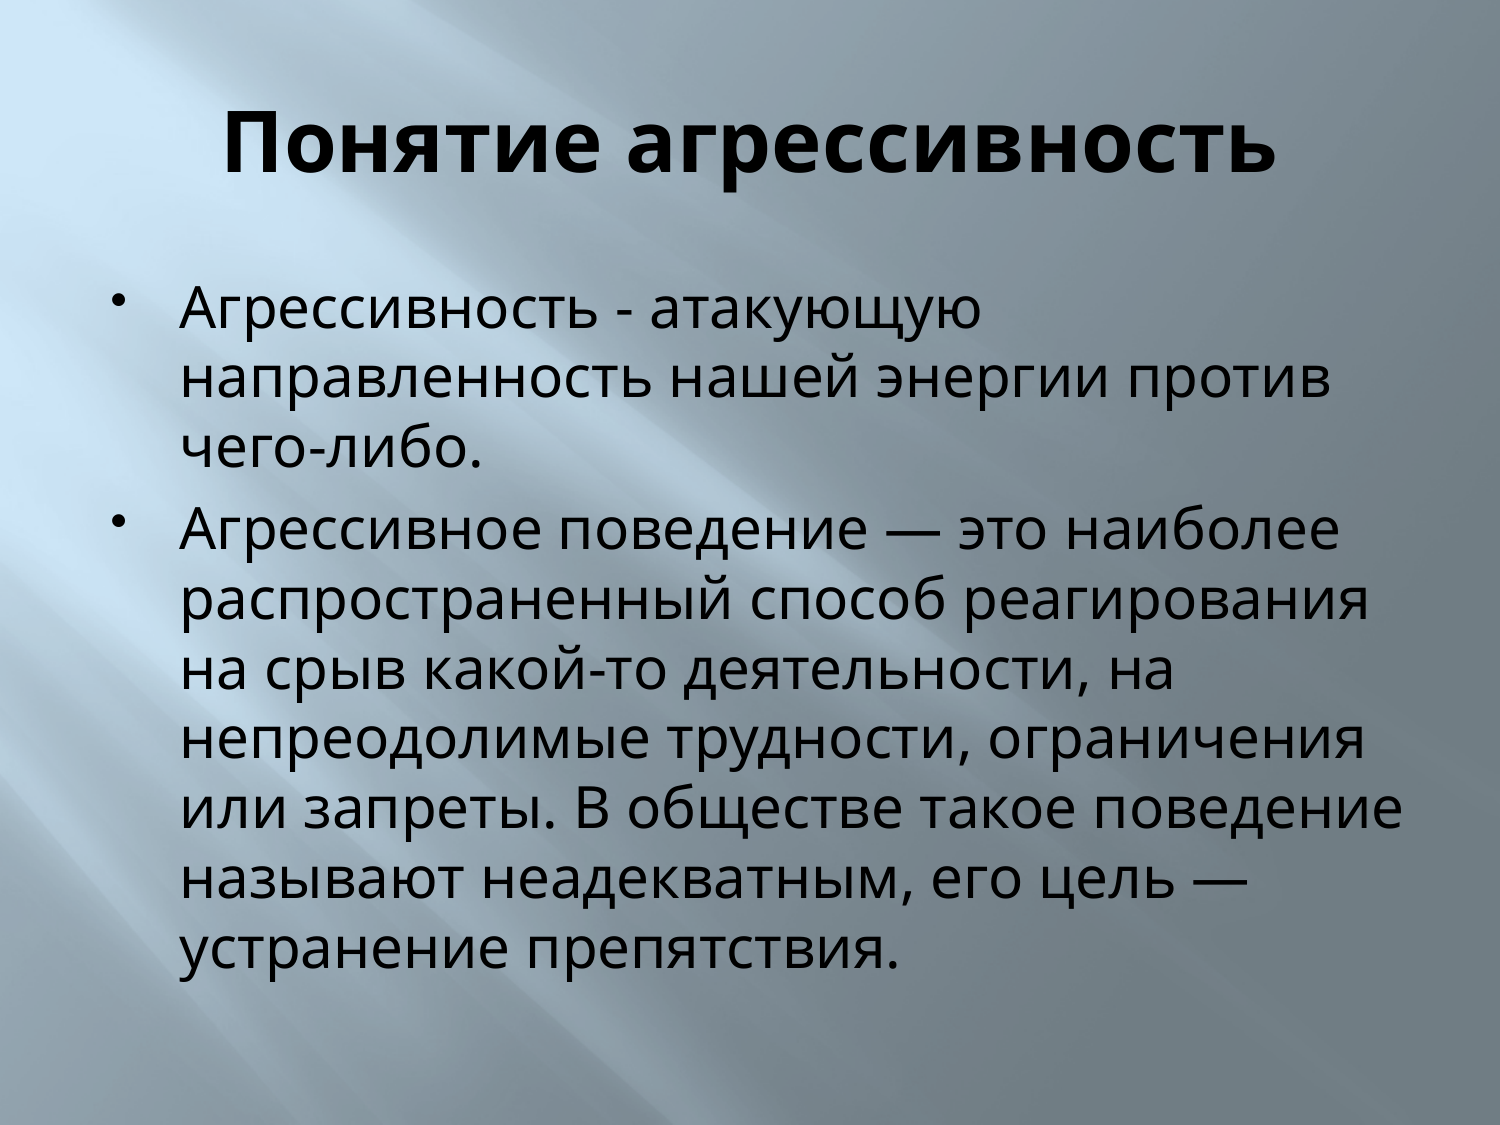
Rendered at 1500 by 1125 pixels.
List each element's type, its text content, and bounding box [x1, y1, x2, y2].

list Агрессивность - атакующую направленность нашей энергии против чего-либо. Агрессивное поведение — это наиболее распространенный способ реагирования на срыв какой-то деятельности, на непреодолимые трудности, ограничения или запреты. В обществе такое поведение называют неадекватным, его цель — устранение препятствия. [75, 262, 1425, 1035]
title Понятие агрессивность [75, 45, 1425, 233]
